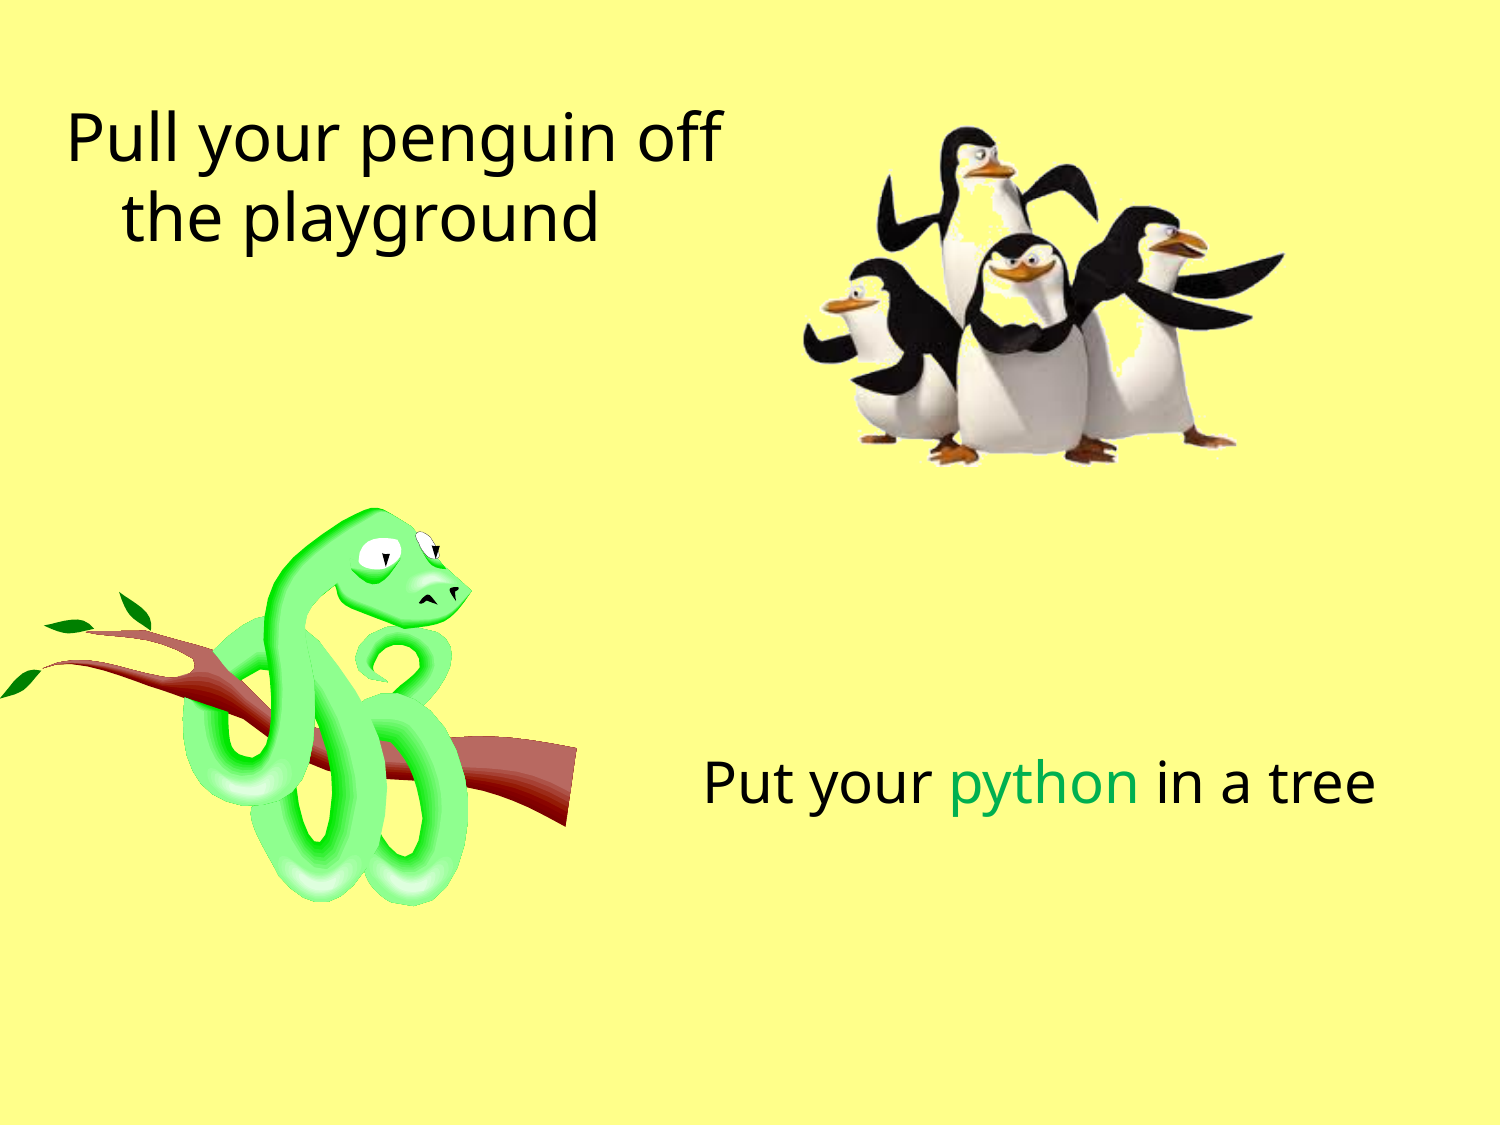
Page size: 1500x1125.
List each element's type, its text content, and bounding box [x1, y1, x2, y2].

picture [0, 487, 588, 922]
picture [799, 124, 1288, 468]
list Put your python in a tree [687, 737, 1425, 875]
list Pull your penguin off the playground [50, 87, 813, 300]
